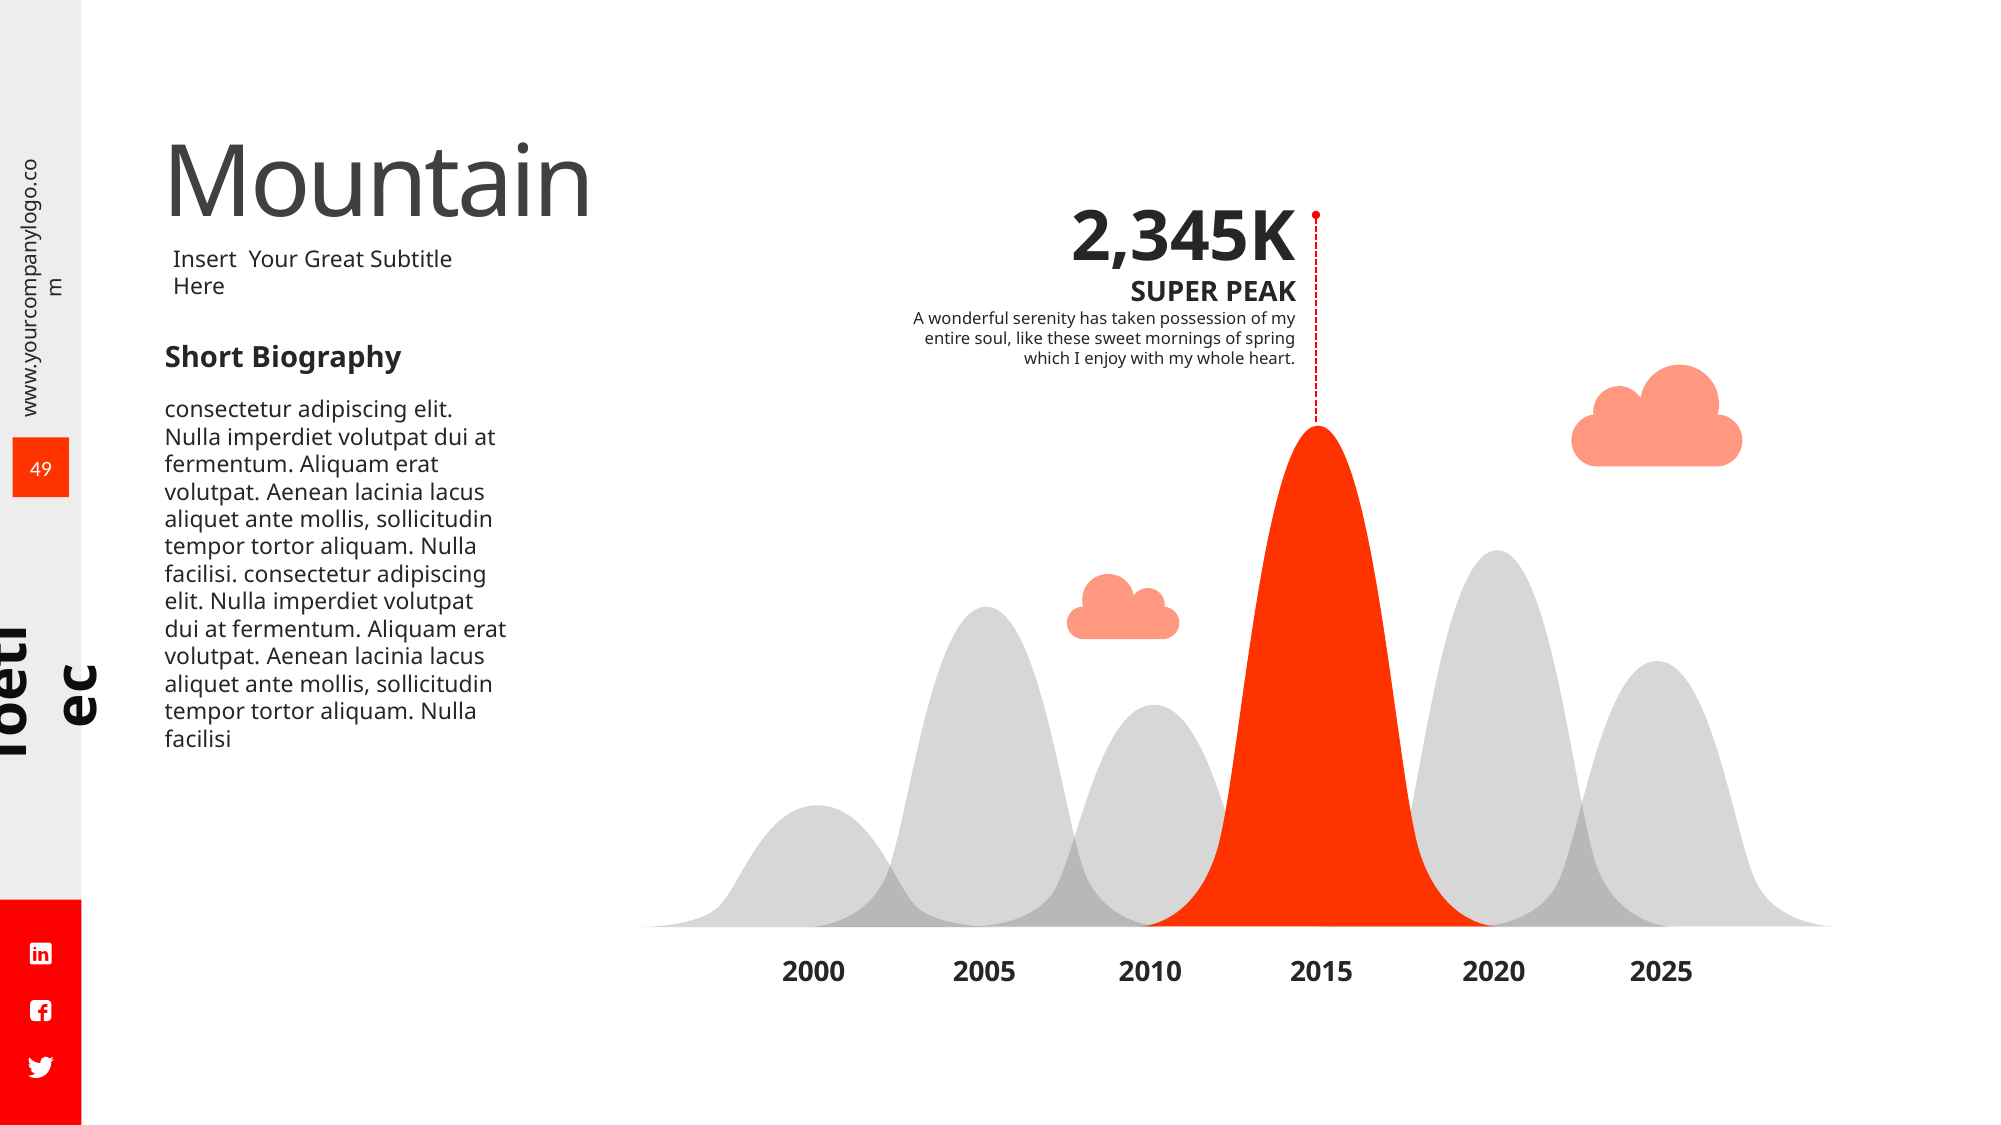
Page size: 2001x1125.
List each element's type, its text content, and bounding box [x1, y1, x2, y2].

text_box 2020 [1437, 943, 1550, 997]
text_box [1319, 550, 1676, 928]
text_box [1582, 661, 1836, 927]
text_box Mountain [147, 116, 677, 236]
text_box Short Biography [149, 321, 434, 390]
text_box 2010 [1094, 943, 1207, 997]
text_box [1149, 425, 1497, 927]
text_box 2005 [928, 943, 1041, 997]
slide_number 49 [12, 437, 69, 498]
text_box Insert Your Great Subtitle Here [158, 237, 512, 307]
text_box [890, 180, 1316, 433]
text_box 2015 [1265, 943, 1378, 997]
text_box [1066, 573, 1180, 640]
text_box 2000 [757, 943, 870, 997]
text_box consectetur adipiscing elit. Nulla imperdiet volutpat dui at fermentum. Aliquam erat volutpat. Aenean lacinia lacus aliquet ante mollis, sollicitudin tempor tortor aliquam. Nulla facilisi. consectetur adipiscing elit. Nulla imperdiet volutpat dui at fermentum. Aliquam erat volutpat. Aenean lacinia lacus aliquet ante mollis, sollicitudin tempor tortor aliquam. Nulla facilisi [149, 387, 529, 760]
text_box [1571, 364, 1743, 467]
text_box [639, 805, 890, 928]
text_box [1075, 704, 1225, 925]
text_box 2025 [1605, 943, 1718, 997]
text_box [807, 606, 1165, 928]
